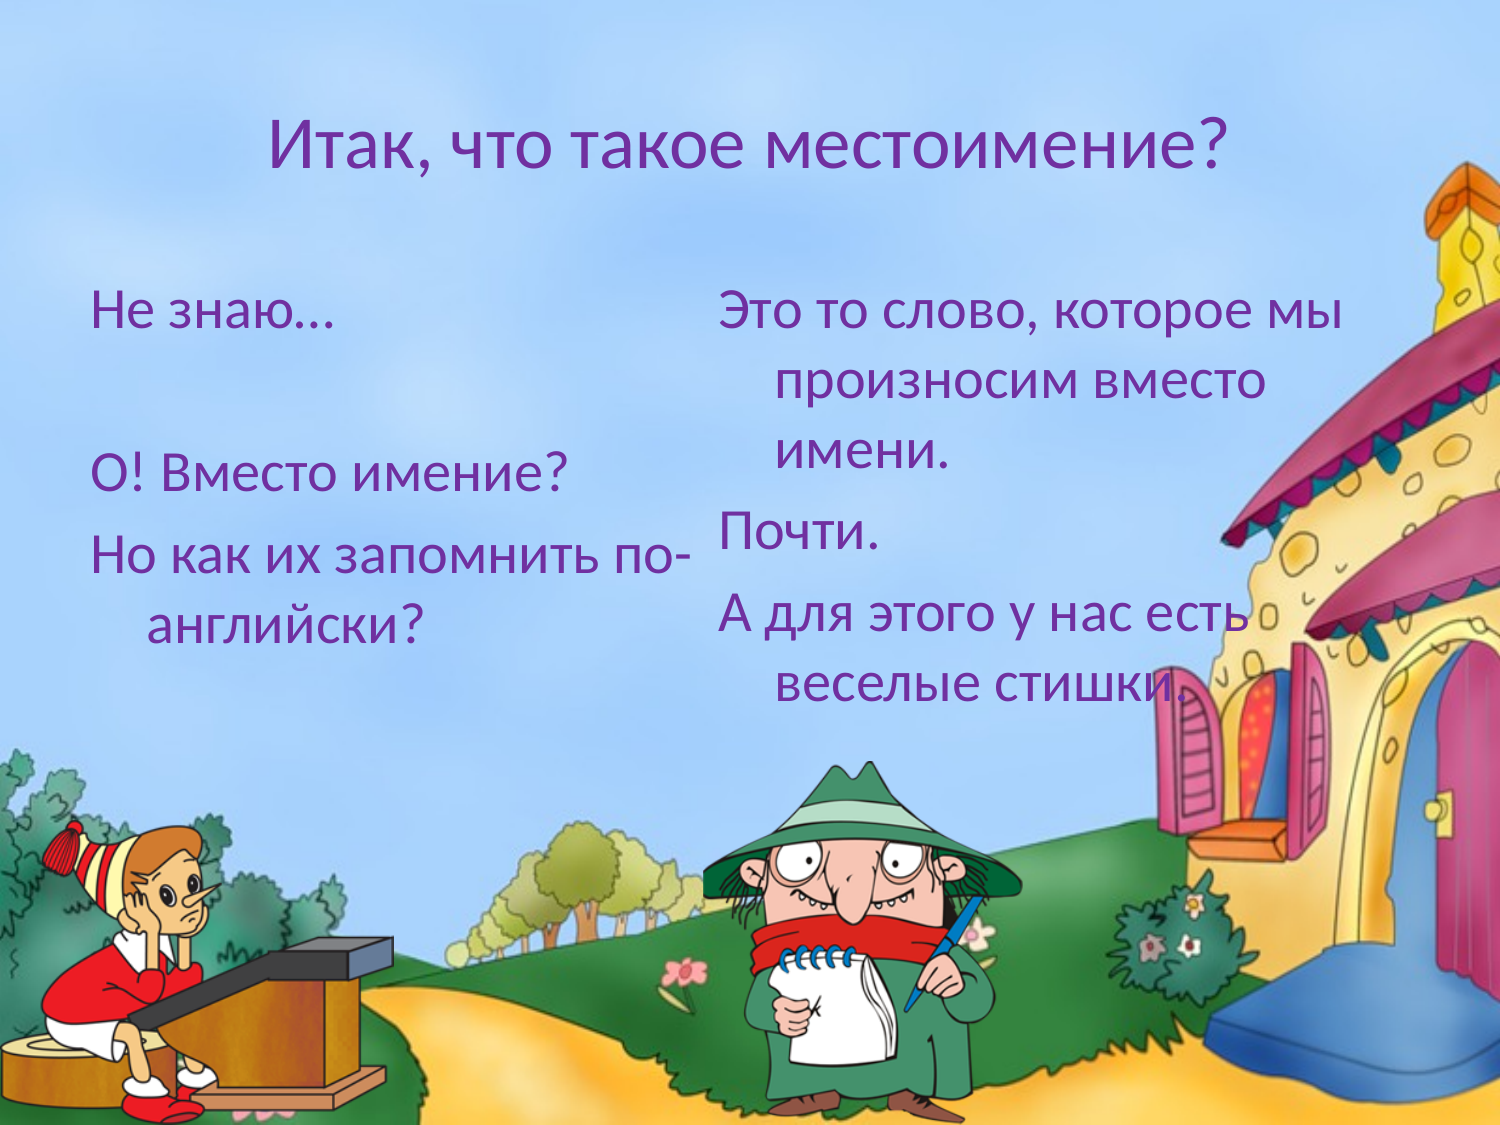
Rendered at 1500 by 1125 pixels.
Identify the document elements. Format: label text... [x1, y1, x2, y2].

list Это то слово, которое мы произносим вместо имени. Почти. А для этого у нас есть веселые стишки. [703, 262, 1425, 1005]
title Итак, что такое местоимение? [75, 45, 1425, 233]
list Не знаю… О! Вместо имение? Но как их запомнить по-английски? [75, 262, 703, 1005]
picture [0, 0, 1500, 1125]
